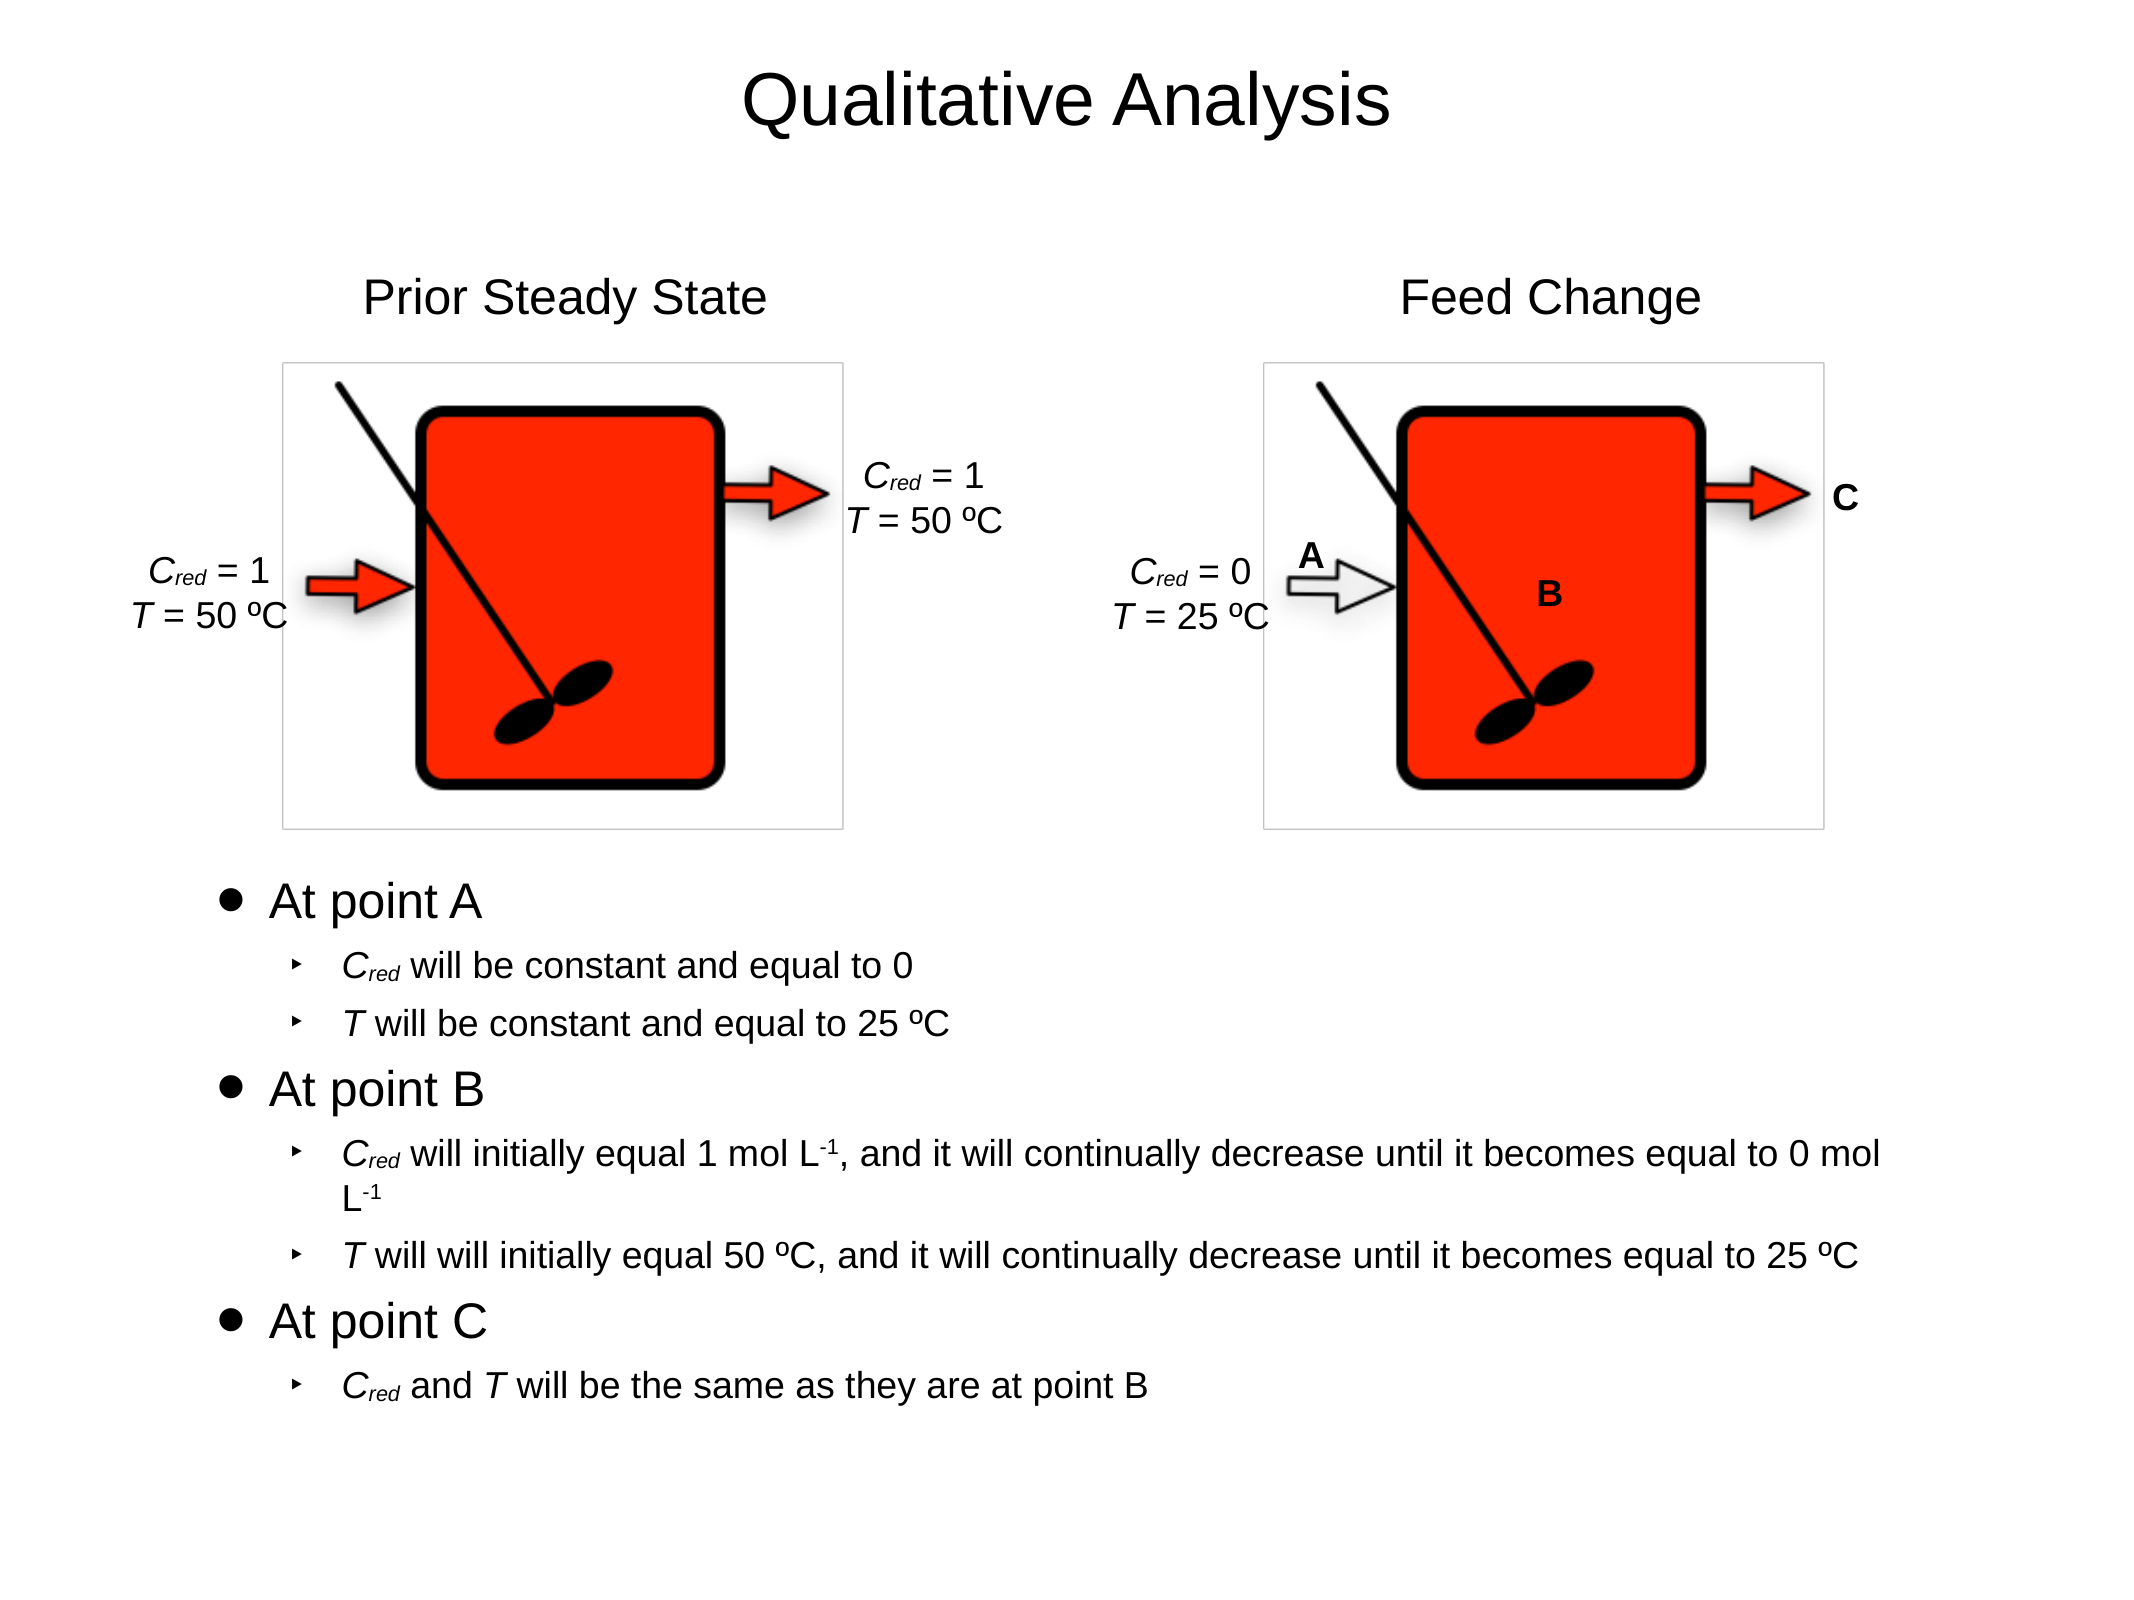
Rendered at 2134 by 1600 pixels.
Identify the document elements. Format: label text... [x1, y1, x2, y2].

text_box Feed Change [1399, 264, 1703, 325]
text_box Cred = 1 T = 50 ºC [910, 450, 1004, 541]
picture [228, 339, 905, 840]
text_box Prior Steady State [362, 264, 769, 325]
title Qualitative Analysis [208, 41, 1925, 250]
text_box Cred = 0 T = 25 ºC [1111, 546, 1205, 637]
picture [1210, 339, 1886, 840]
list At point A Cred will be constant and equal to 0 T will be constant and equal to 25 ºC At point B Cred will initially equal 1 mol L-1, and it will continually decrease until it becomes equal to 0 mol L-1 T will will initially equal 50 ºC, and it will continually decrease until it becomes equal to 25 ºC At point C Cred and T will be the same as they are at point B [208, 860, 1925, 1463]
text_box Cred = 1 T = 50 ºC [129, 545, 223, 636]
